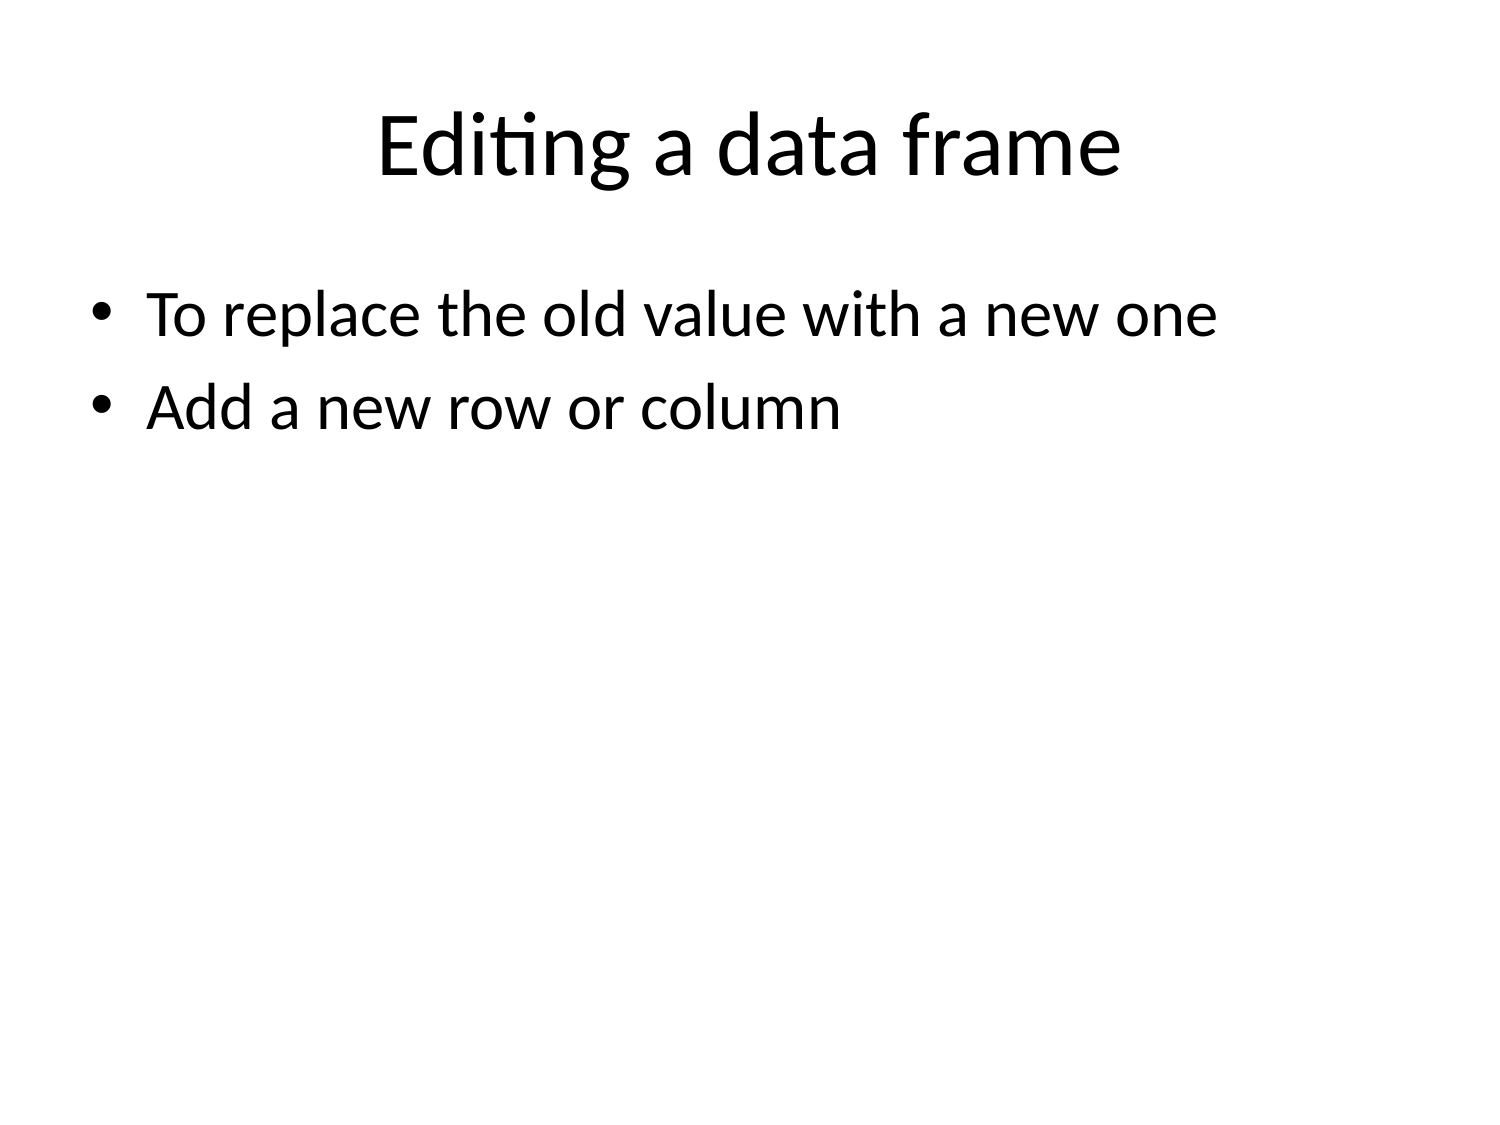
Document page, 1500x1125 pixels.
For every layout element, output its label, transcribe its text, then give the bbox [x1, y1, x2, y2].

title Editing a data frame [75, 45, 1425, 233]
list To replace the old value with a new one Add a new row or column [75, 262, 1425, 1005]
